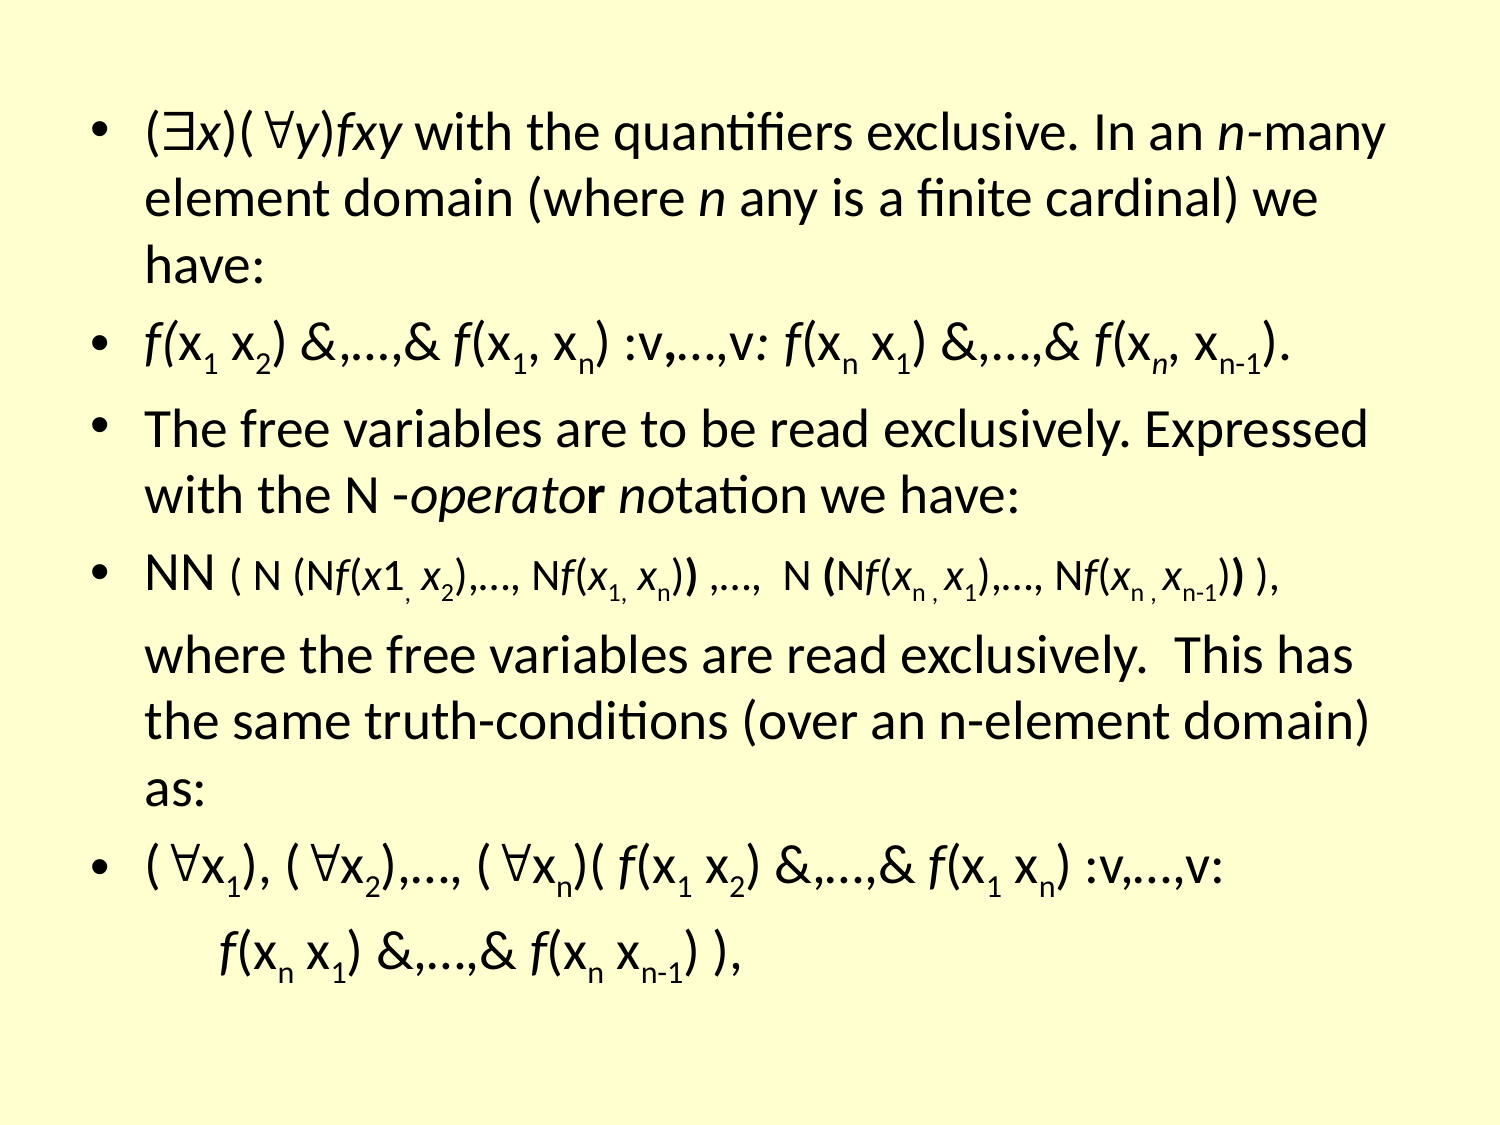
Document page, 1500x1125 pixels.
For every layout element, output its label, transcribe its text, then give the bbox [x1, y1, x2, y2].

list (x)(y)fxy with the quantifiers exclusive. In an n-many element domain (where n any is a finite cardinal) we have: f(x1 x2) &,…,& f(x1, xn) :v,…,v: f(xn x1) &,…,& f(xn, xn-1). The free variables are to be read exclusively. Expressed with the N -operator notation we have: NN ( N (Nf(x1, x2),…, Nf(x1, xn)) ,…, N (Nf(xn , x1),…, Nf(xn , xn-1)) ), where the free variables are read exclusively. This has the same truth-conditions (over an n-element domain) as: (x1), (x2),…, (xn)( f(x1 x2) &,…,& f(x1 xn) :v,…,v: f(xn x1) &,…,& f(xn xn-1) ), [75, 87, 1425, 1005]
